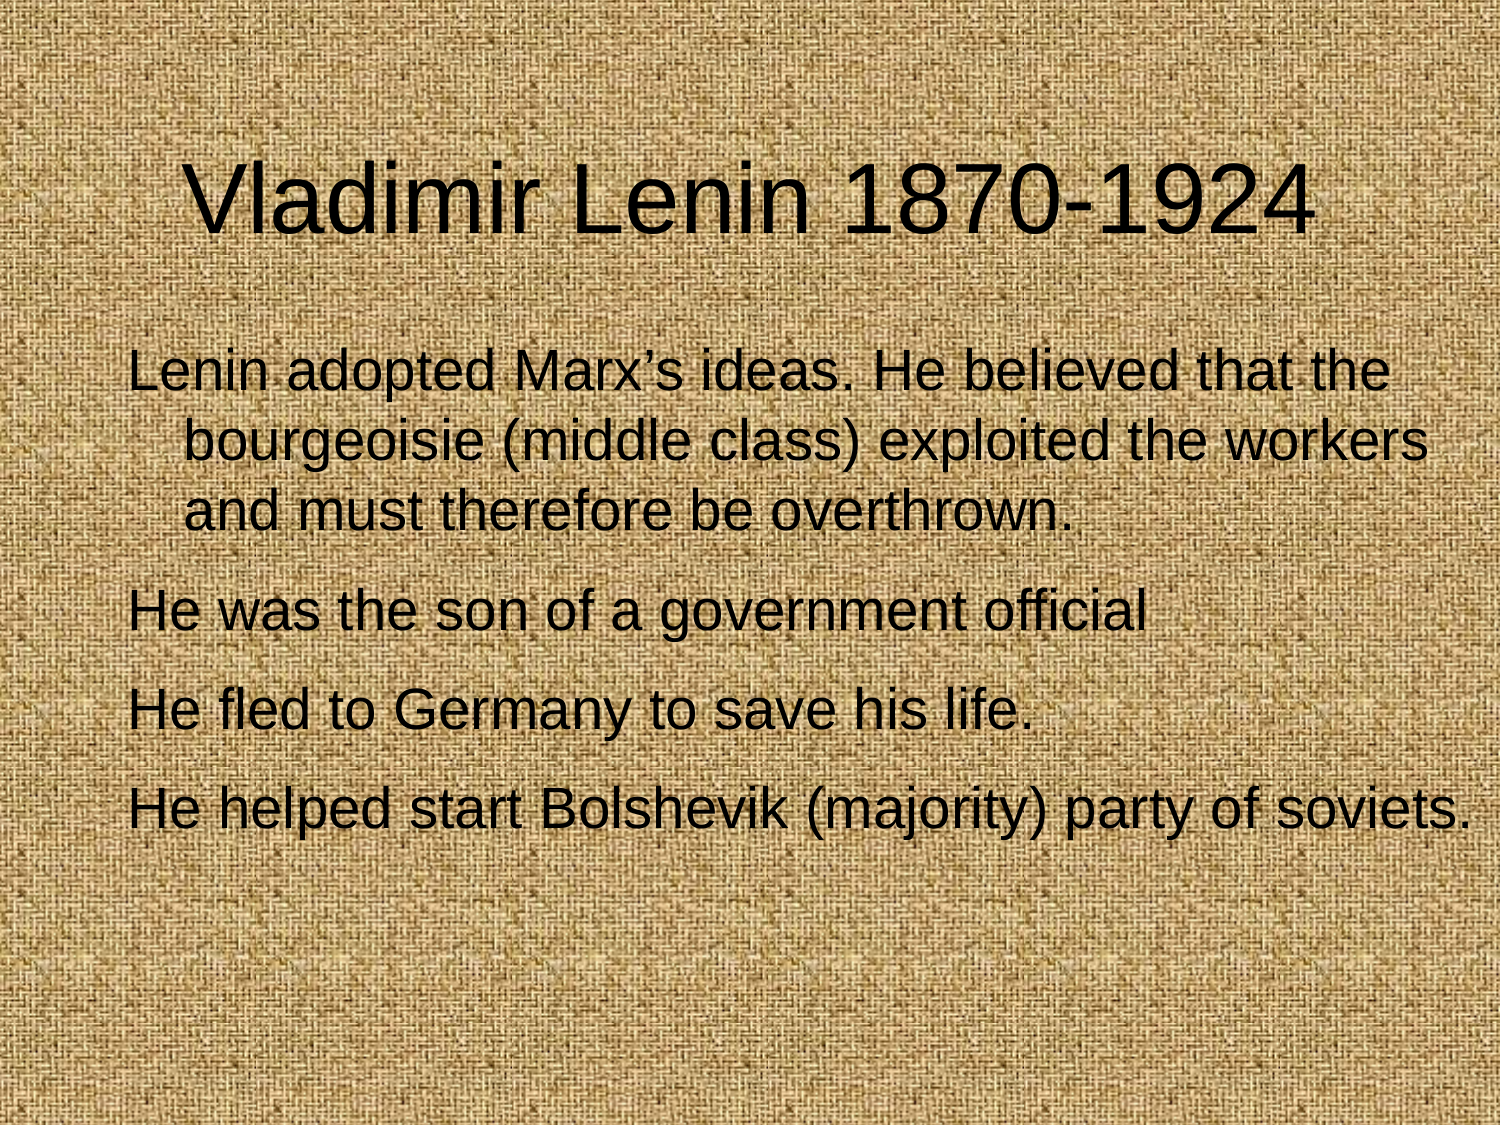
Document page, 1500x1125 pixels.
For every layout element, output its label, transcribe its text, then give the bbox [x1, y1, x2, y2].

list Lenin adopted Marx’s ideas. He believed that the bourgeoisie (middle class) exploited the workers and must therefore be overthrown. He was the son of a government official He fled to Germany to save his life. He helped start Bolshevik (majority) party of soviets. [112, 324, 1500, 1125]
title Vladimir Lenin 1870-1924 [112, 99, 1388, 288]
picture [0, 0, 1500, 1125]
